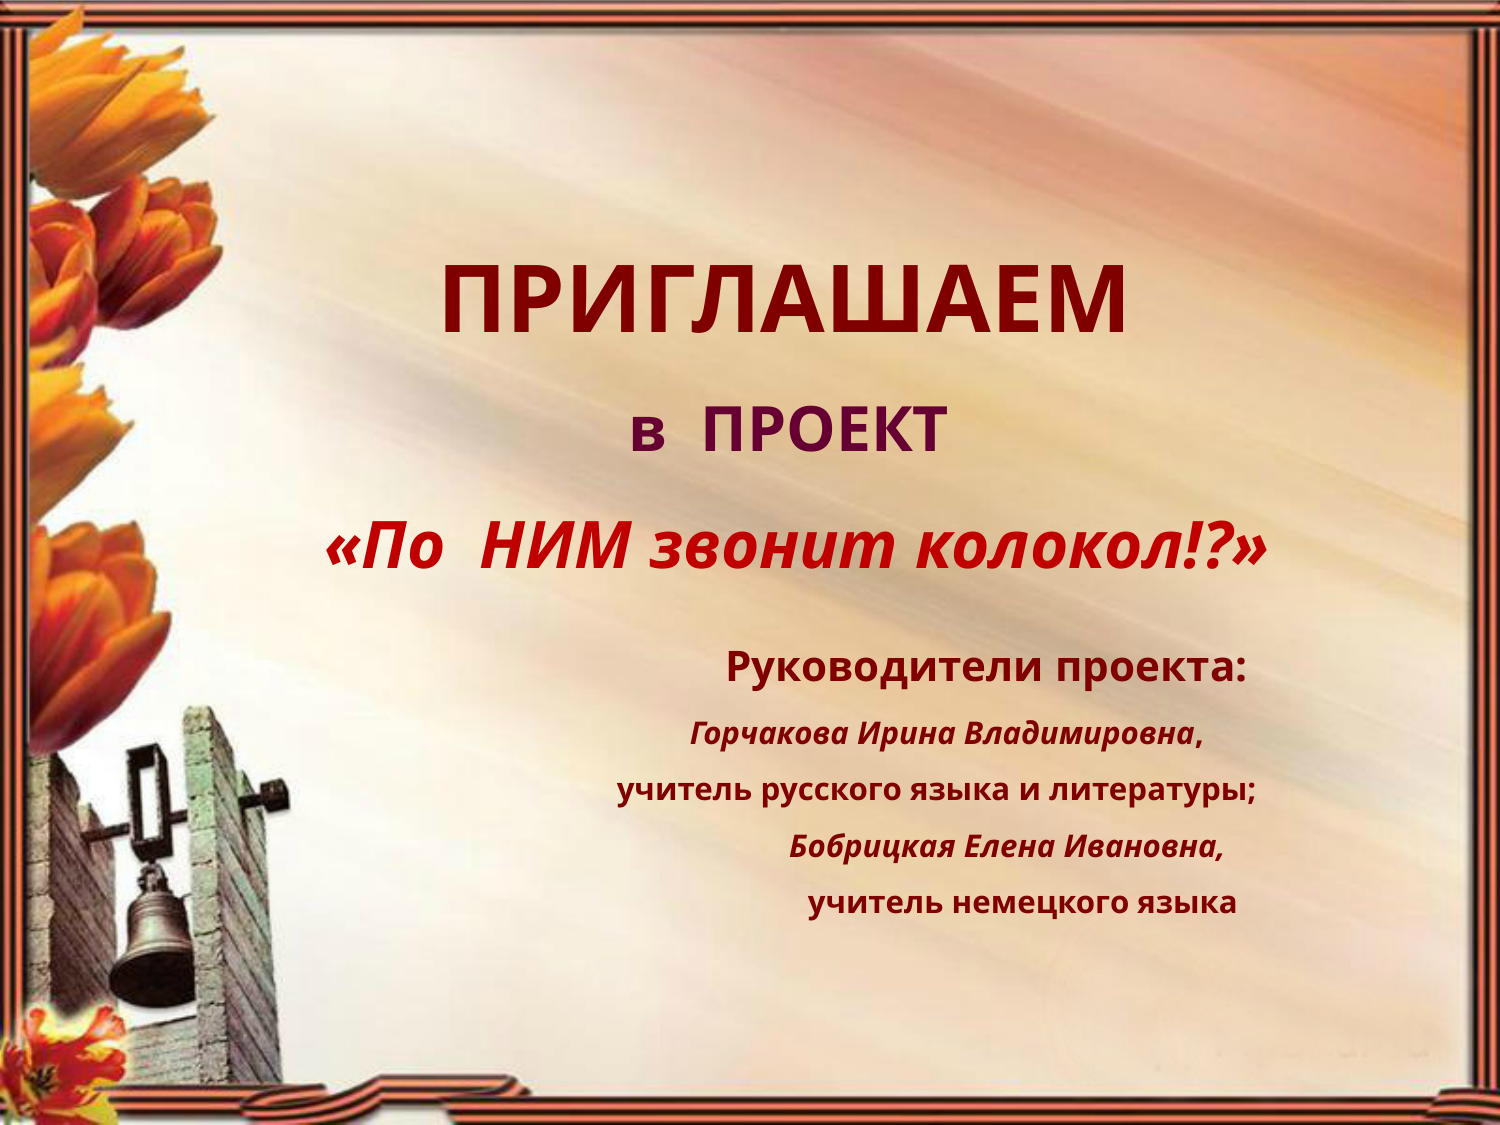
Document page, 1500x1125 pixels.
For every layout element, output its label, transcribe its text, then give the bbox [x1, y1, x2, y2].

picture [0, 0, 1500, 1125]
title ПРИГЛАШАЕМ в ПРОЕКТ «По НИМ звонит колокол!?» Руководители проекта: Горчакова Ирина Владимировна, учитель русского языка и литературы; Бобрицкая Елена Ивановна, учитель немецкого языка [147, 172, 1447, 1080]
